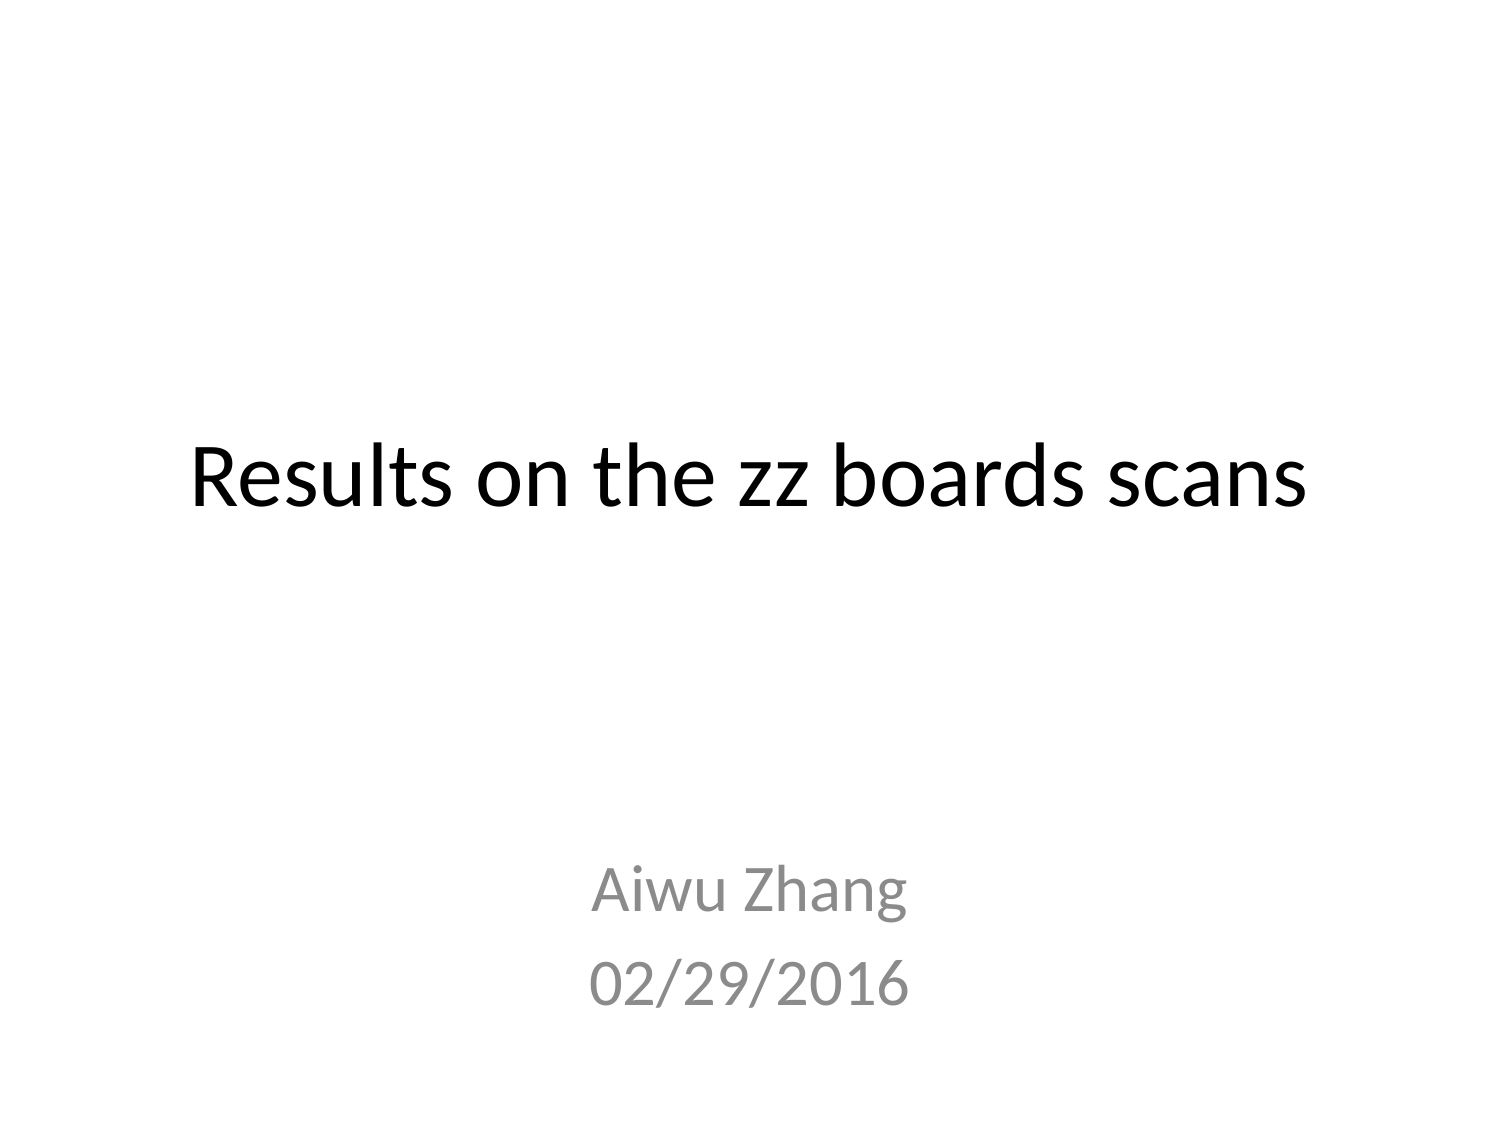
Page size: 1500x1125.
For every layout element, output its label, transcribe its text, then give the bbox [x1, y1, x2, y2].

title Results on the zz boards scans [112, 349, 1388, 591]
subtitle Aiwu Zhang 02/29/2016 [225, 837, 1275, 1125]
